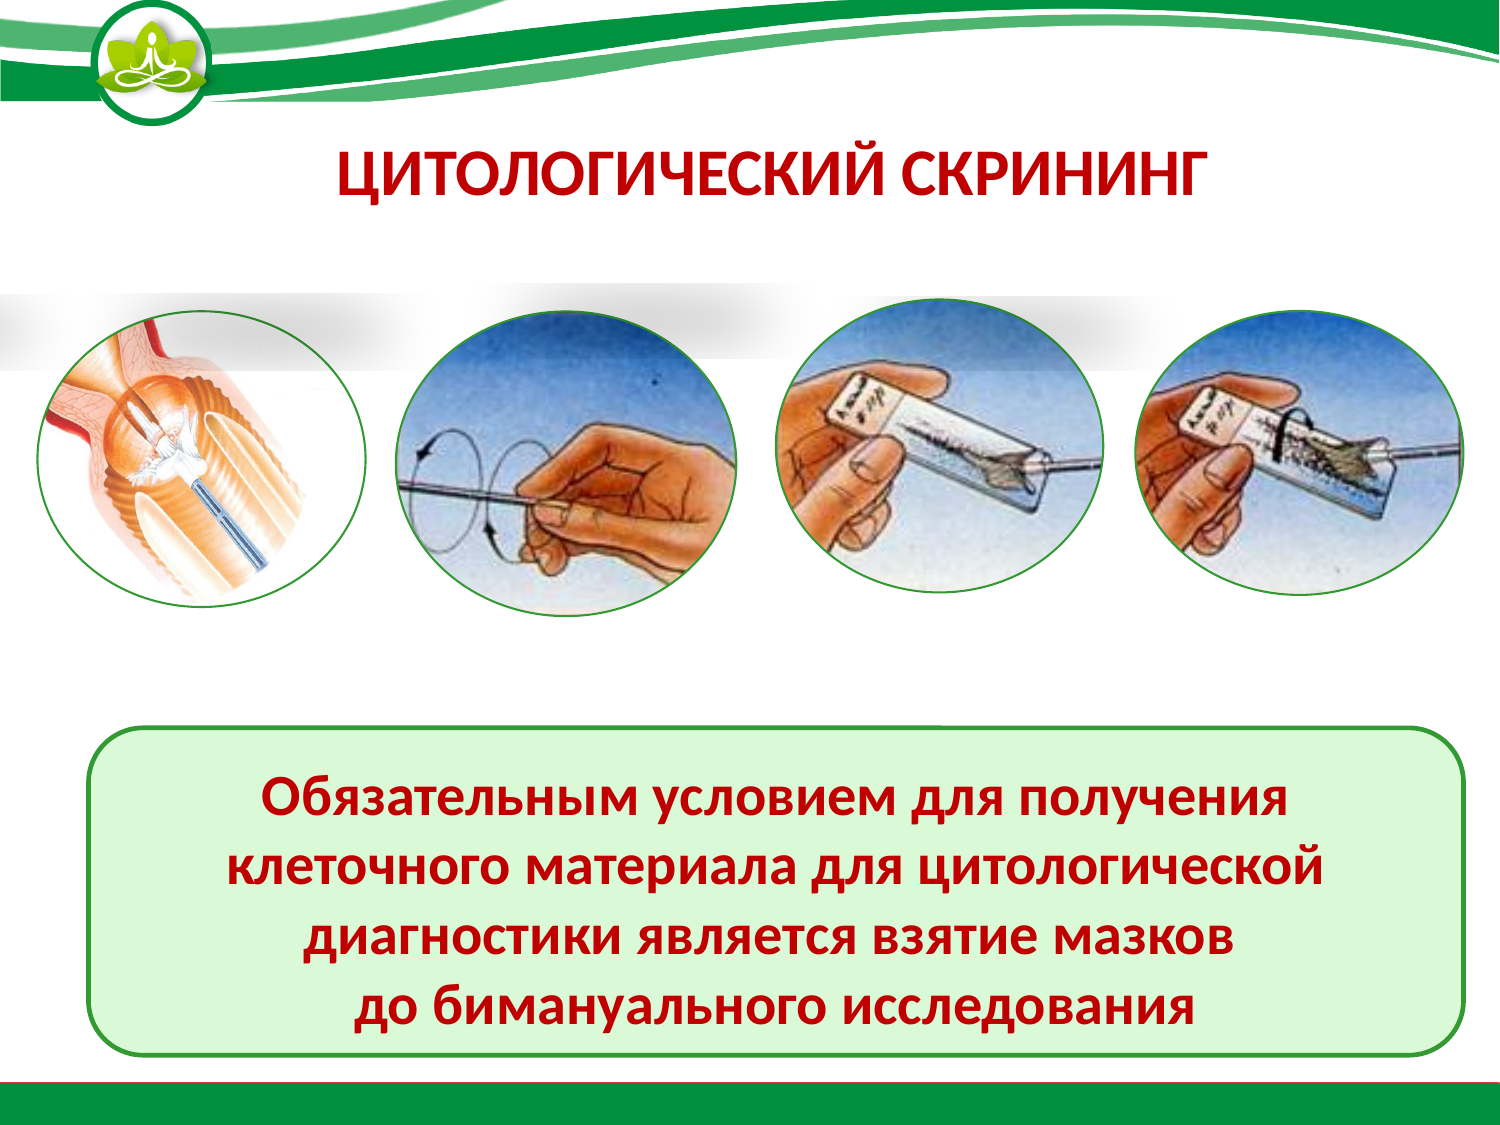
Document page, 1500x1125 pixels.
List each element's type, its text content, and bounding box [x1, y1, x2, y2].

picture [37, 310, 366, 608]
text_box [0, 0, 1500, 129]
picture [775, 299, 1104, 593]
text_box Обязательным условием для получения клеточного материала для цитологической диагностики является взятие мазков до бимануального исследования [88, 727, 1464, 1056]
text_box ЦИТОЛОГИЧЕСКИЙ СКРИНИНГ [88, 138, 1459, 217]
picture [395, 311, 737, 617]
picture [0, 1081, 1500, 1125]
picture [1135, 310, 1464, 596]
